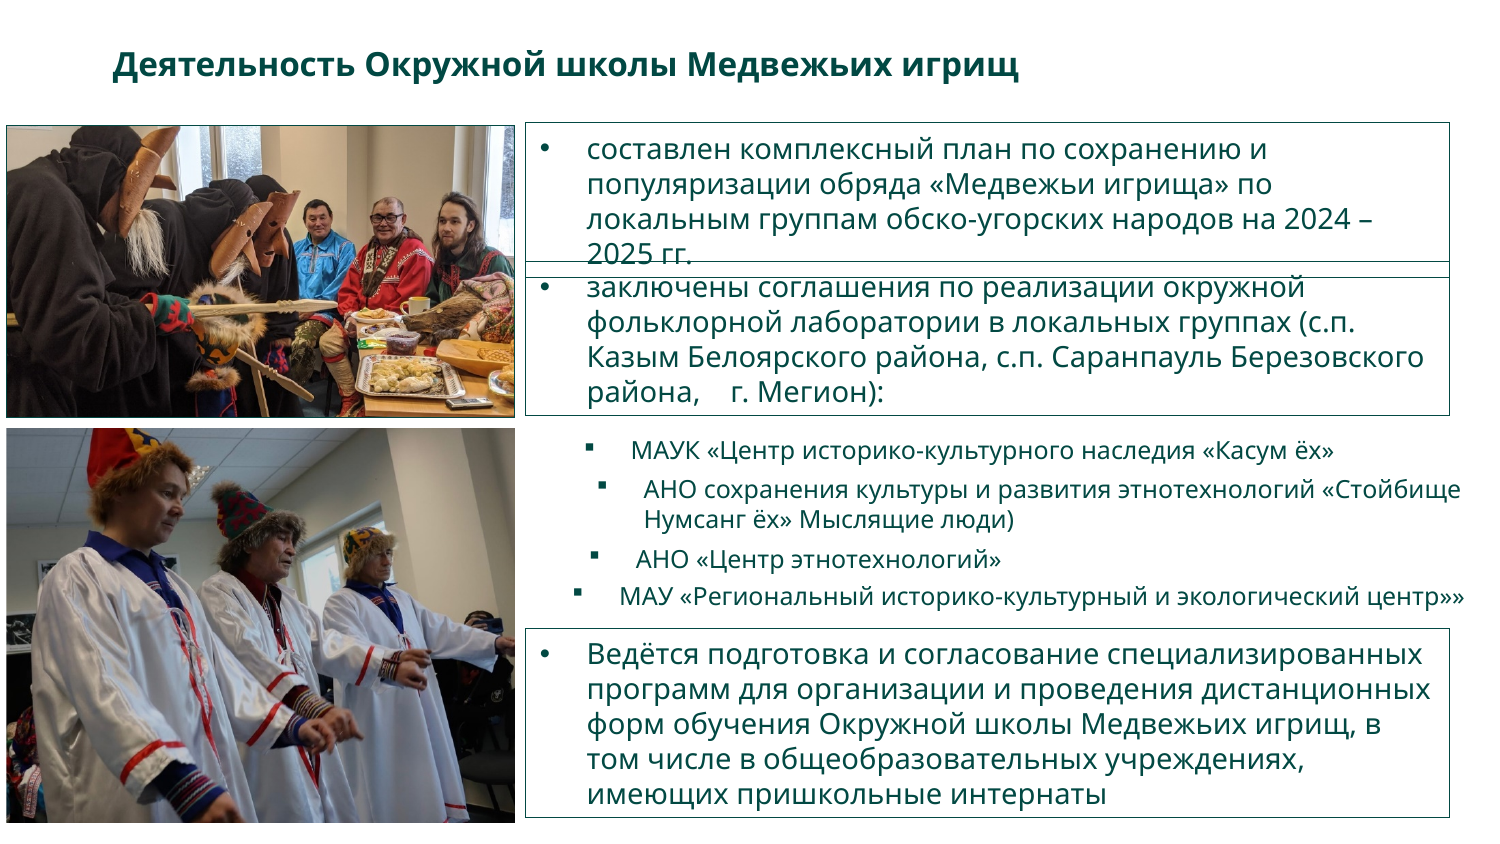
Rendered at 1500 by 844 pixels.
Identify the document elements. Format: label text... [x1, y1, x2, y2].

text_box заключены соглашения по реализации окружной фольклорной лаборатории в локальных группах (с.п. Казым Белоярского района, с.п. Саранпауль Березовского района, г. Мегион): [525, 261, 1450, 416]
picture [6, 124, 516, 419]
text_box МАУК «Центр историко-культурного наследия «Касум ёх» [569, 427, 1351, 473]
picture [6, 428, 516, 844]
text_box МАУ «Региональный историко-культурный и экологический центр»» [557, 573, 1482, 619]
text_box АНО сохранения культуры и развития этнотехнологий «Стойбище Нумсанг ёх» Мыслящие люди) [581, 466, 1500, 541]
text_box составлен комплексный план по сохранению и популяризации обряда «Медвежьи игрища» по локальным группам обско-угорских народов на 2024 – 2025 гг. [525, 122, 1450, 261]
title Деятельность Окружной школы Медвежьих игрищ [110, 40, 1347, 184]
text_box АНО «Центр этнотехнологий» [574, 536, 1017, 573]
text_box Ведётся подготовка и согласование специализированных программ для организации и проведения дистанционных форм обучения Окружной школы Медвежьих игрищ, в том числе в общеобразовательных учреждениях, имеющих пришкольные интернаты [525, 628, 1450, 818]
